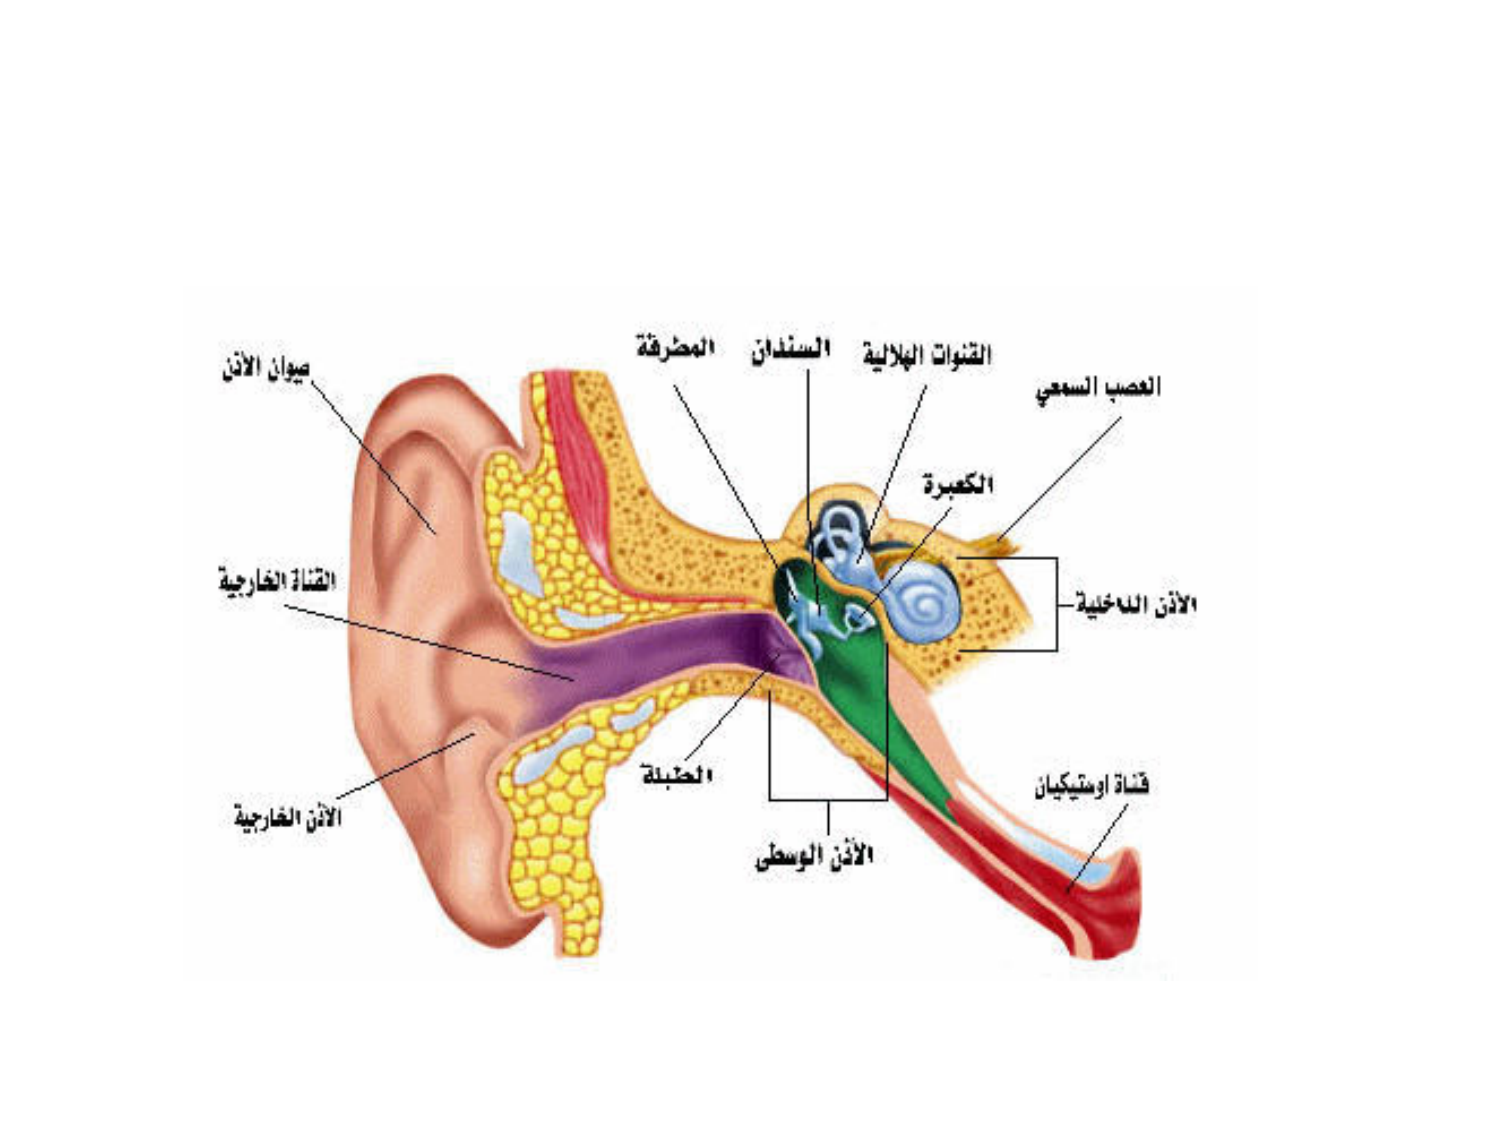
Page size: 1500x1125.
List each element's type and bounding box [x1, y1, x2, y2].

list [182, 285, 1259, 981]
